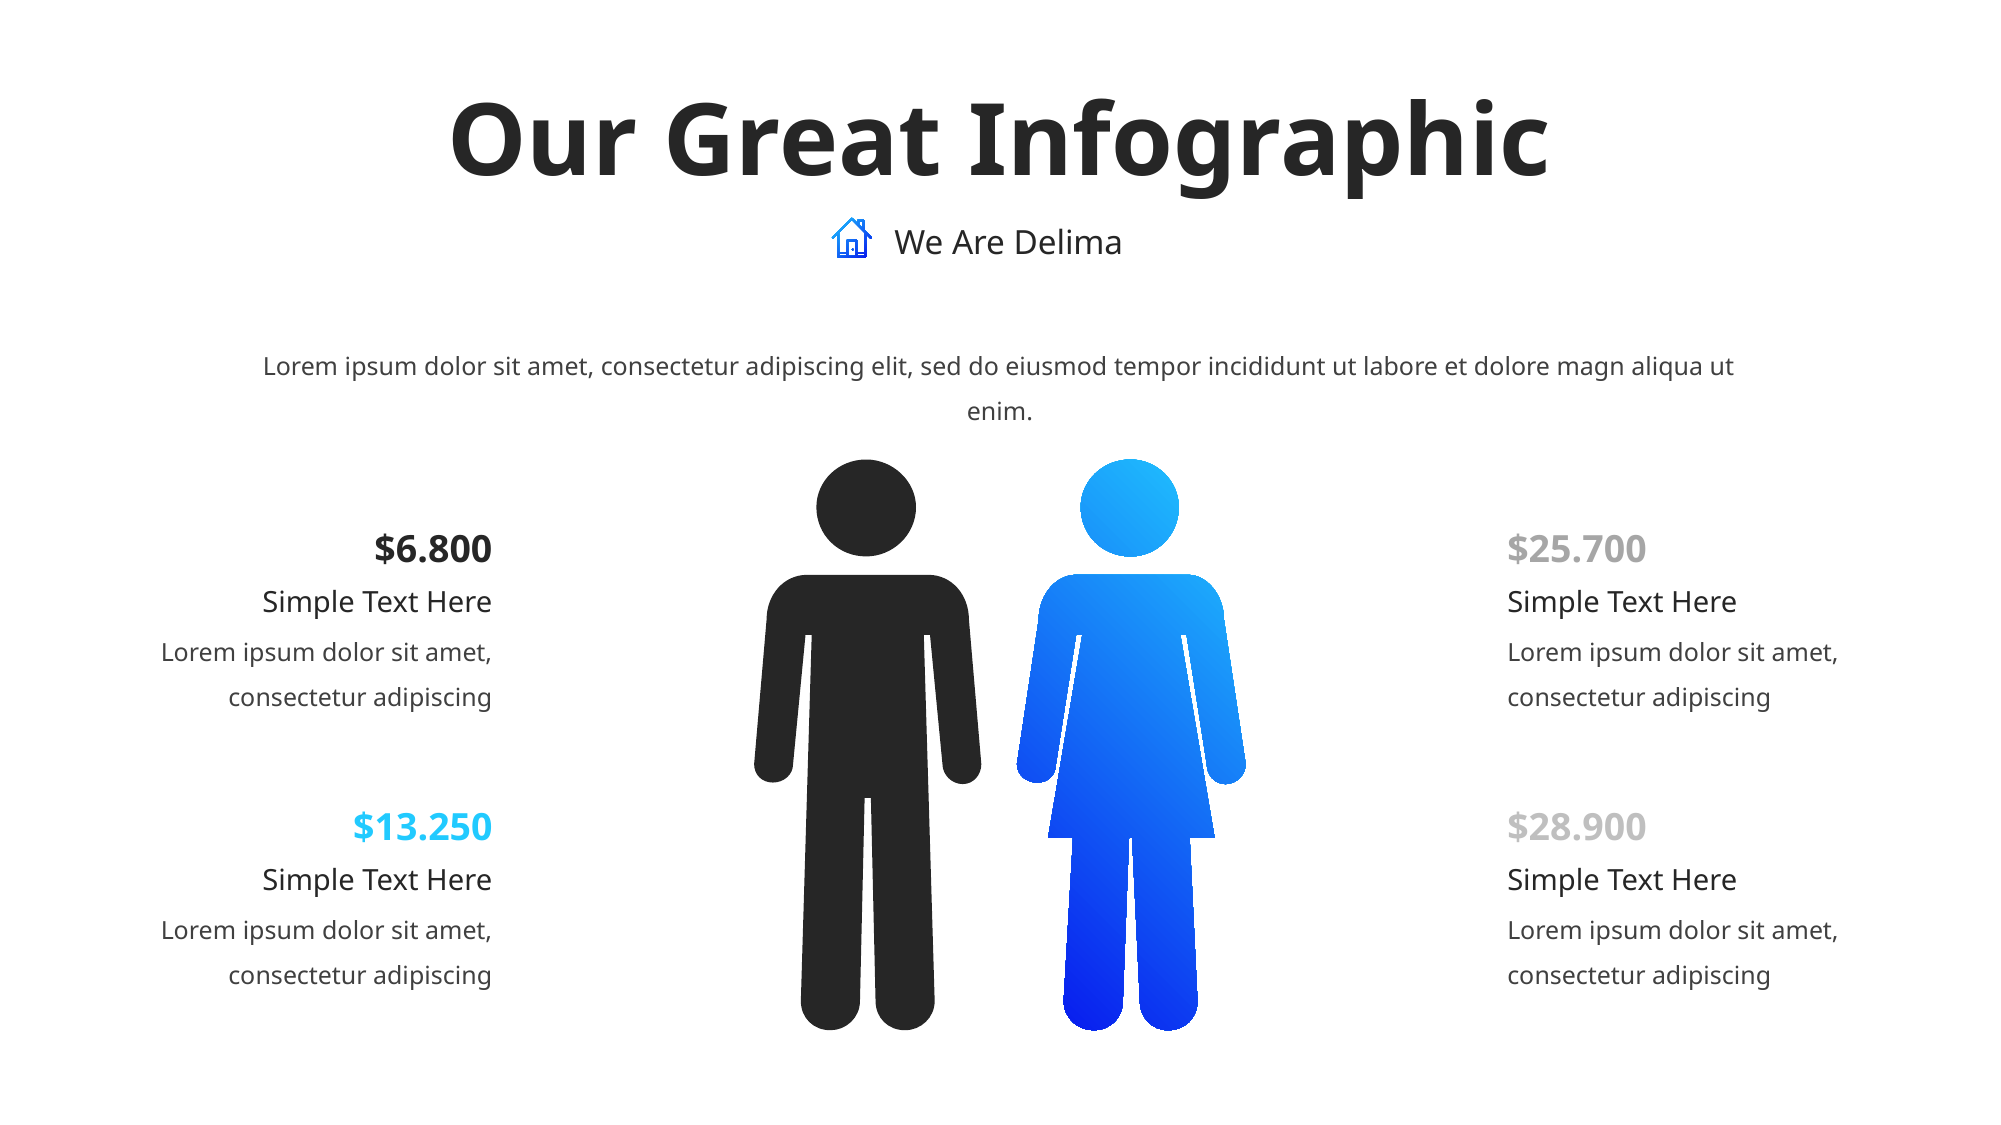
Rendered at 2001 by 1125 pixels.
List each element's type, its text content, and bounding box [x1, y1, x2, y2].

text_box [371, 68, 1629, 270]
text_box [144, 772, 508, 999]
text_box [144, 494, 508, 716]
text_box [754, 459, 1246, 1031]
text_box Lorem ipsum dolor sit amet, consectetur adipiscing elit, sed do eiusmod tempor incididunt ut labore et dolore magn aliqua ut enim. [216, 328, 1784, 433]
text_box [1492, 772, 1856, 999]
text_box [1492, 494, 1856, 721]
